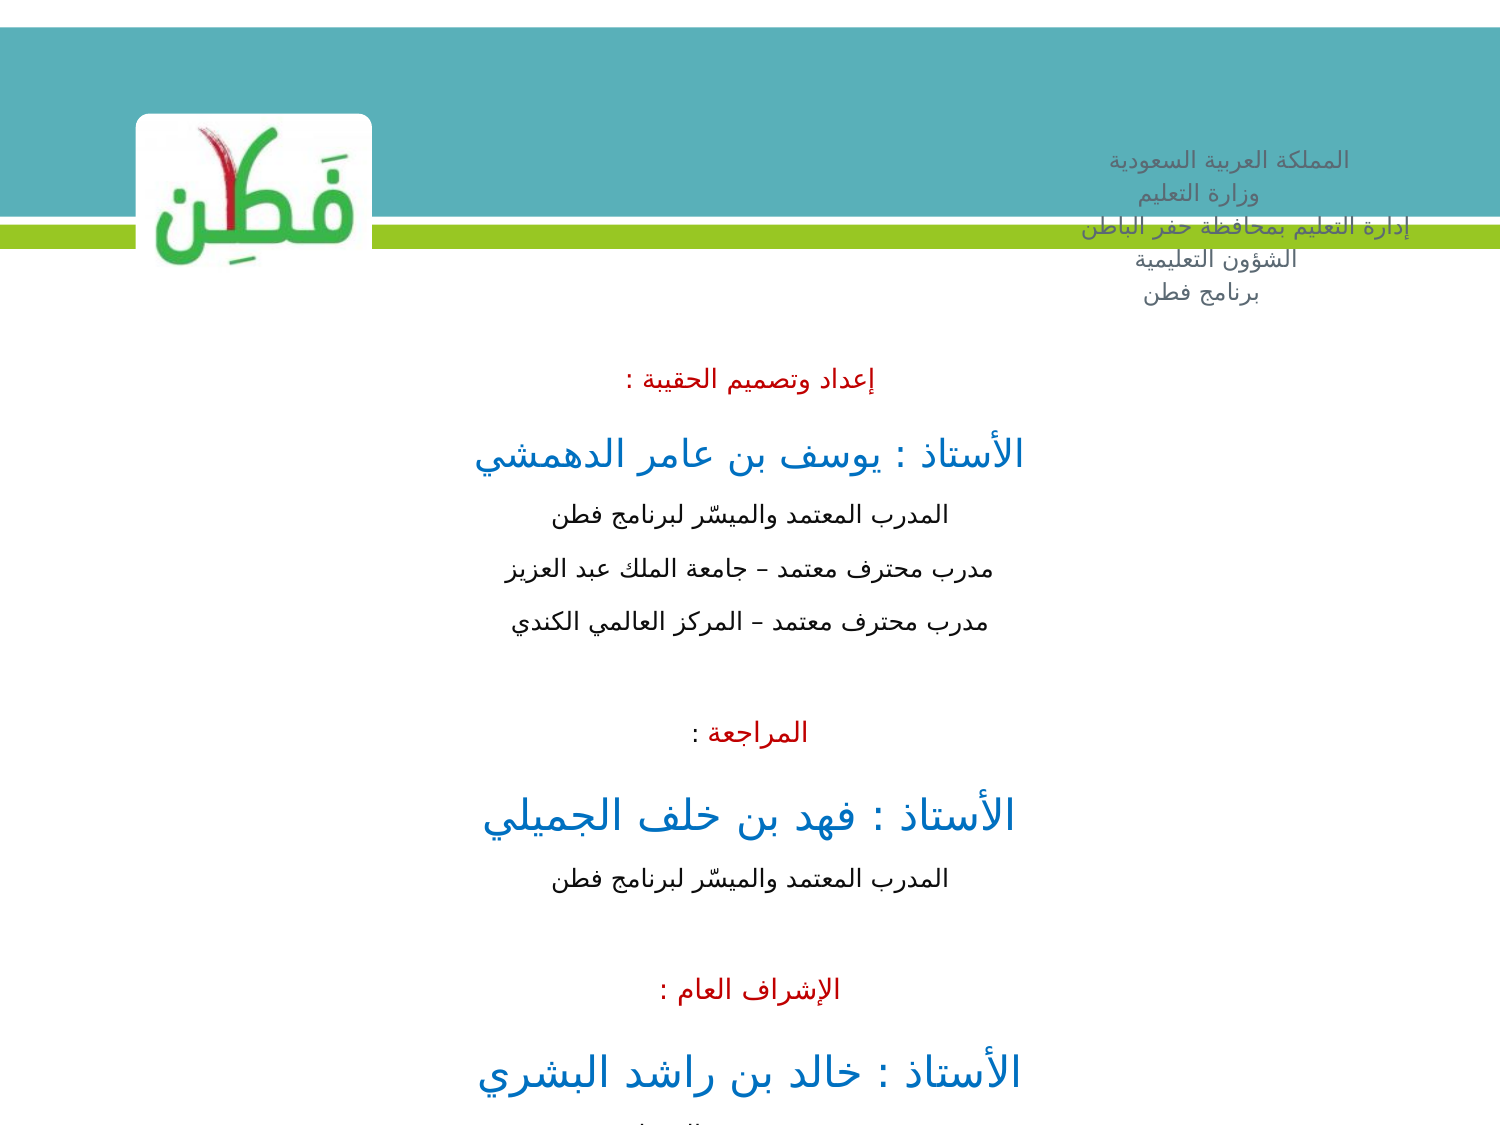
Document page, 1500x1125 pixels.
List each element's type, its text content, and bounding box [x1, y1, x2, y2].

list المملكة العربية السعودية وزارة التعليم إدارة التعليم بمحافظة حفر الباطن الشؤون التعليمية برنامج فطن إعداد وتصميم الحقيبة : الأستاذ : يوسف بن عامر الدهمشي المدرب المعتمد والميسّر لبرنامج فطن مدرب محترف معتمد – جامعة الملك عبد العزيز مدرب محترف معتمد – المركز العالمي الكندي المراجعة : الأستاذ : فهد بن خلف الجميلي المدرب المعتمد والميسّر لبرنامج فطن الإشراف العام : الأستاذ : خالد بن راشد البشري مشرف التوجيه والإرشاد [75, 137, 1425, 1125]
picture [135, 113, 373, 273]
